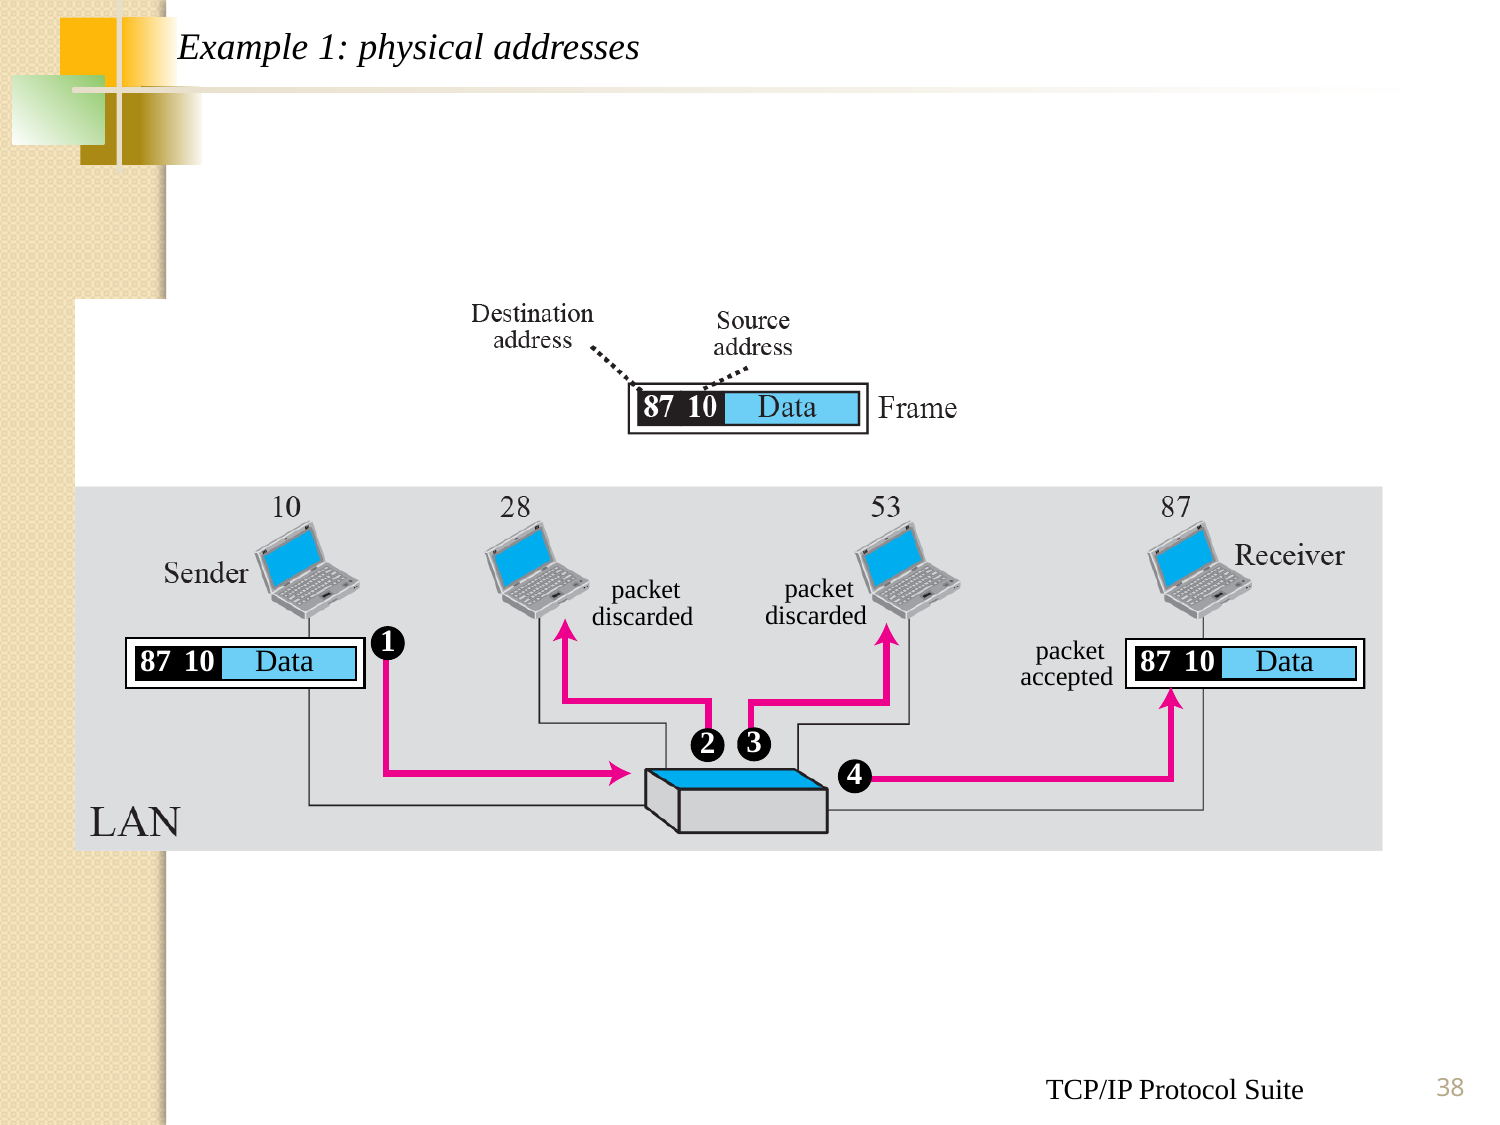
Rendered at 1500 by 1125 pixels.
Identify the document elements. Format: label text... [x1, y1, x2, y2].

picture [74, 299, 1383, 851]
text_box [60, 17, 116, 86]
text_box Example 1: physical addresses [162, 14, 1100, 75]
text_box [116, 0, 122, 87]
text_box [72, 87, 1423, 93]
footer TCP/IP Protocol Suite [937, 1034, 1413, 1113]
text_box [122, 17, 177, 86]
text_box [116, 93, 122, 173]
text_box [12, 75, 105, 145]
slide_number 38 [1413, 1034, 1488, 1113]
text_box [80, 93, 116, 165]
text_box [141, 93, 202, 165]
text_box [122, 93, 141, 165]
